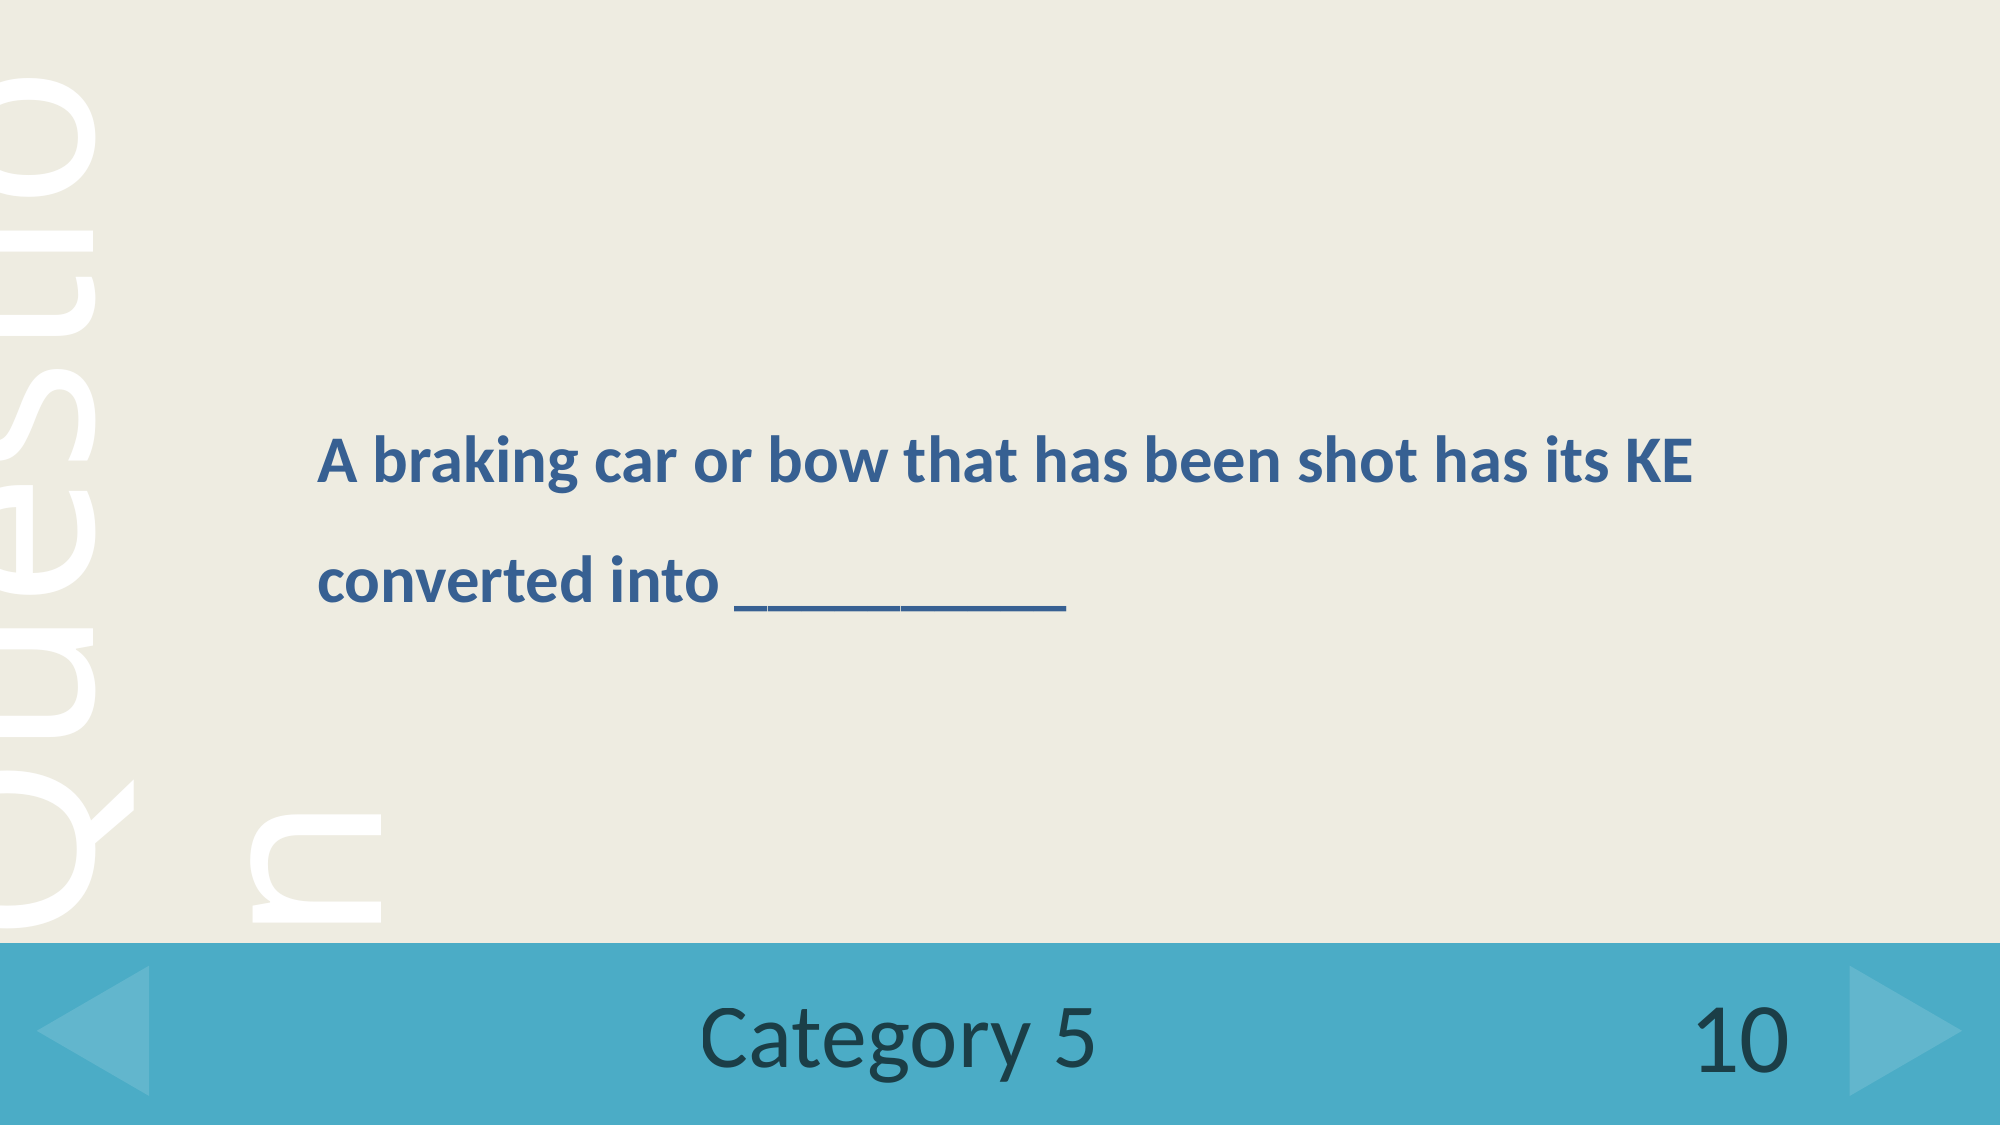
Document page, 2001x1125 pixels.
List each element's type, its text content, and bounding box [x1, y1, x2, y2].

list 10 [1800, 967, 1806, 1097]
list A braking car or bow that has been shot has its KE converted into __________ [302, 142, 1843, 850]
title Category 5 [0, 937, 1800, 1125]
